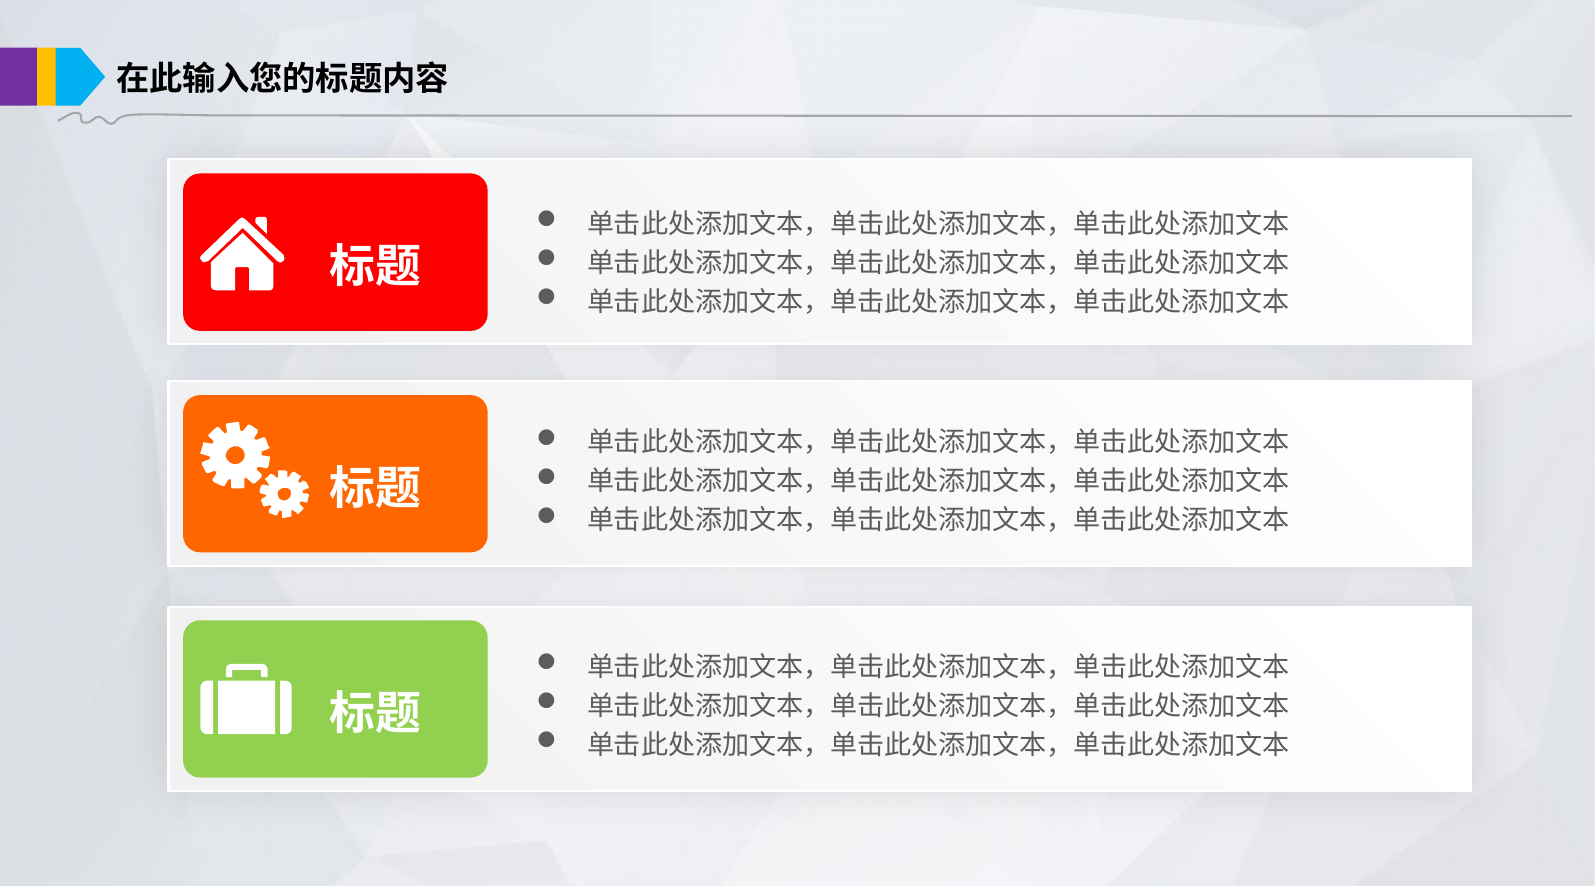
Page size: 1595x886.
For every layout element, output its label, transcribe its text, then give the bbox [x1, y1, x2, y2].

text_box 单击此处添加文本，单击此处添加文本，单击此处添加文本 单击此处添加文本，单击此处添加文本，单击此处添加文本 单击此处添加文本，单击此处添加文本，单击此处添加文本 [519, 634, 1375, 768]
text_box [182, 394, 488, 553]
text_box 单击此处添加文本，单击此处添加文本，单击此处添加文本 单击此处添加文本，单击此处添加文本，单击此处添加文本 单击此处添加文本，单击此处添加文本，单击此处添加文本 [519, 409, 1375, 544]
text_box 在此输入您的标题内容 [109, 51, 646, 103]
text_box [168, 159, 1471, 344]
text_box [168, 381, 1471, 566]
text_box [182, 173, 488, 332]
text_box [168, 606, 1471, 791]
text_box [0, 47, 106, 106]
text_box 单击此处添加文本，单击此处添加文本，单击此处添加文本 单击此处添加文本，单击此处添加文本，单击此处添加文本 单击此处添加文本，单击此处添加文本，单击此处添加文本 [519, 191, 1375, 325]
picture [0, 0, 1595, 886]
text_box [182, 620, 488, 778]
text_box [57, 112, 1573, 125]
